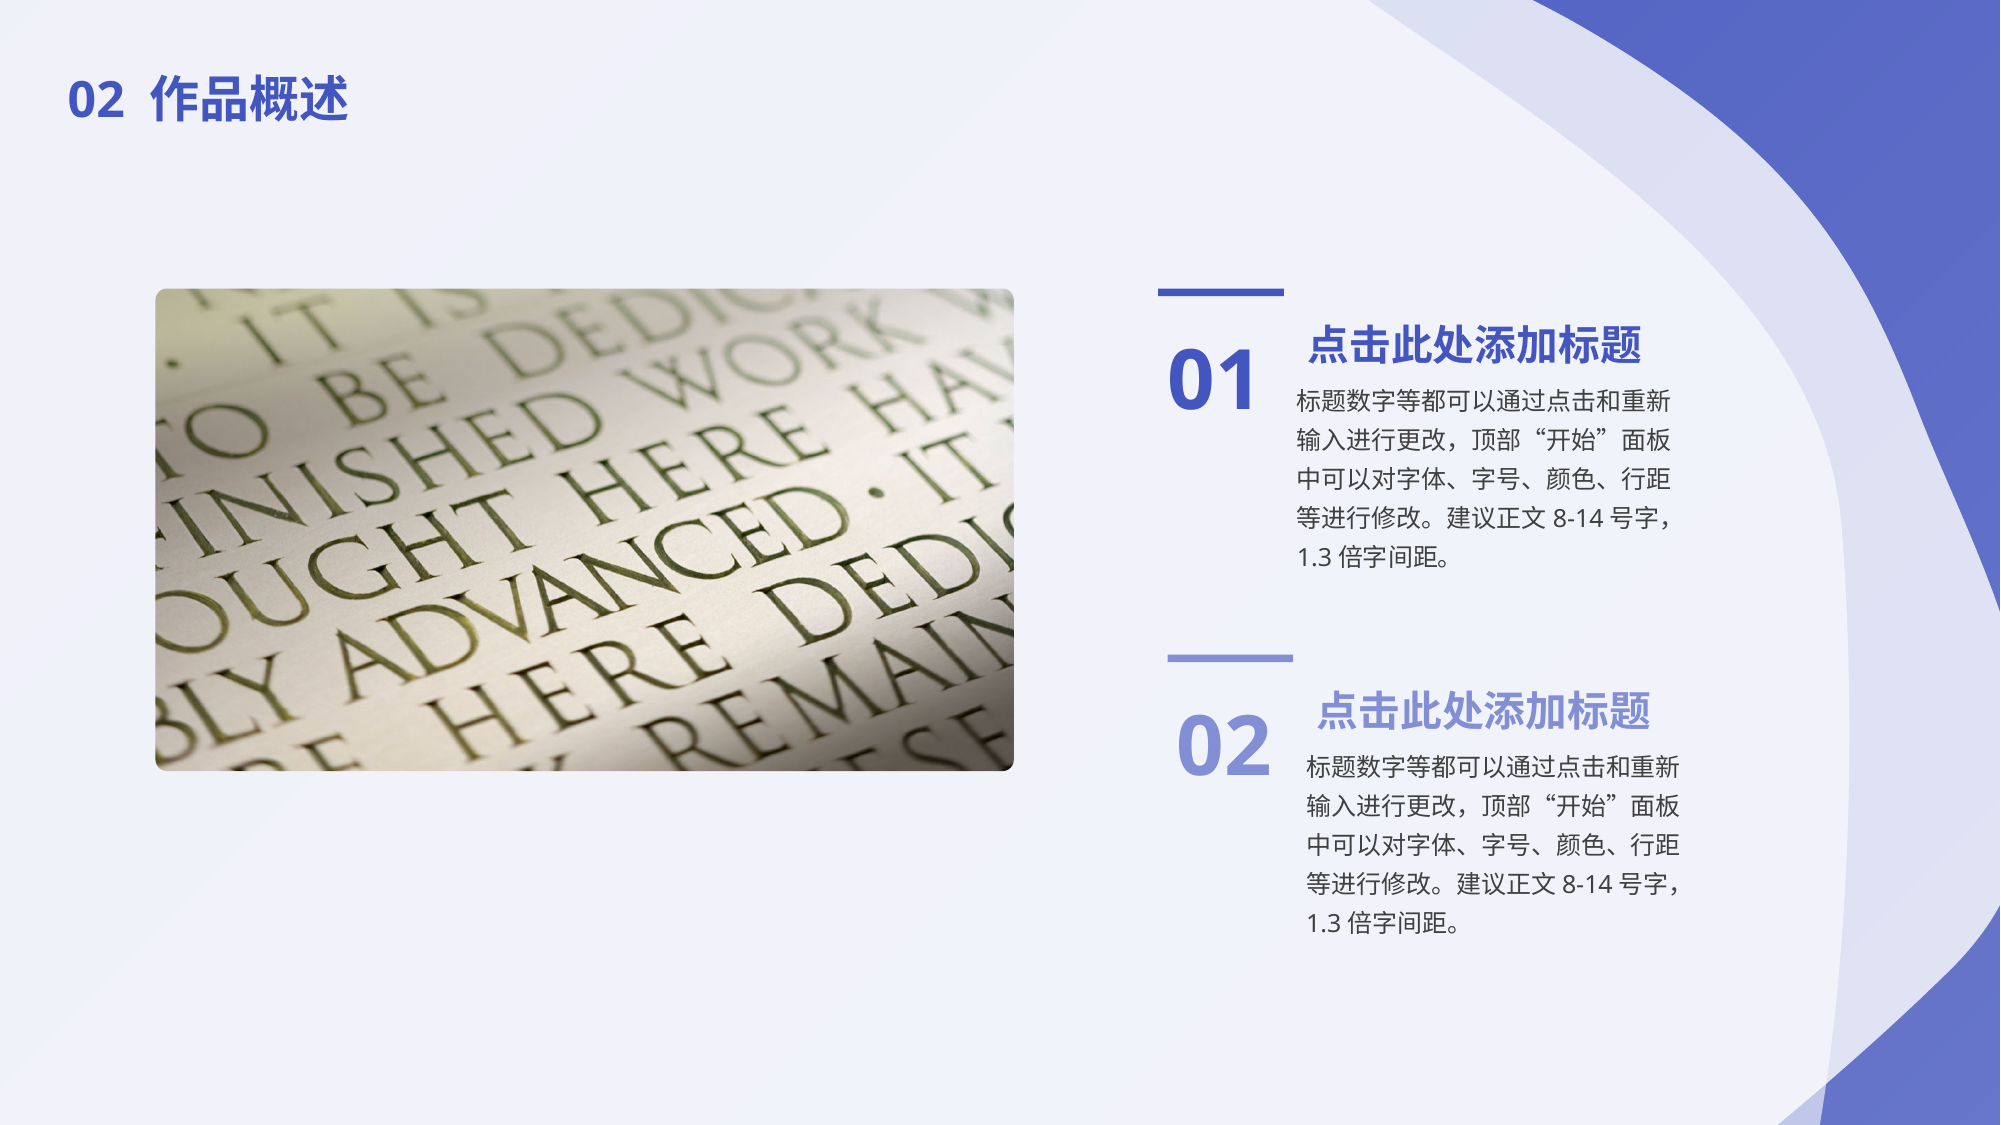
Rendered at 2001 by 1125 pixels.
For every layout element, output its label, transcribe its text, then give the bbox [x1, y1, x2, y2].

text_box 02 [1162, 654, 1287, 800]
text_box 标题数字等都可以通过点击和重新输入进行更改，顶部“开始”面板中可以对字体、字号、颜色、行距等进行修改。建议正文8-14号字，1.3倍字间距。 [1282, 369, 1696, 579]
text_box [1278, 288, 1285, 297]
text_box 点击此处添加标题 [1302, 662, 1666, 742]
text_box [1287, 654, 1294, 663]
picture [155, 288, 1014, 772]
text_box 点击此处添加标题 [1292, 295, 1657, 376]
text_box 标题数字等都可以通过点击和重新输入进行更改，顶部“开始”面板中可以对字体、字号、颜色、行距等进行修改。建议正文8-14号字，1.3倍字间距。 [1291, 735, 1705, 945]
text_box 01 [1152, 288, 1278, 434]
list 02 作品概述 [52, 41, 924, 162]
